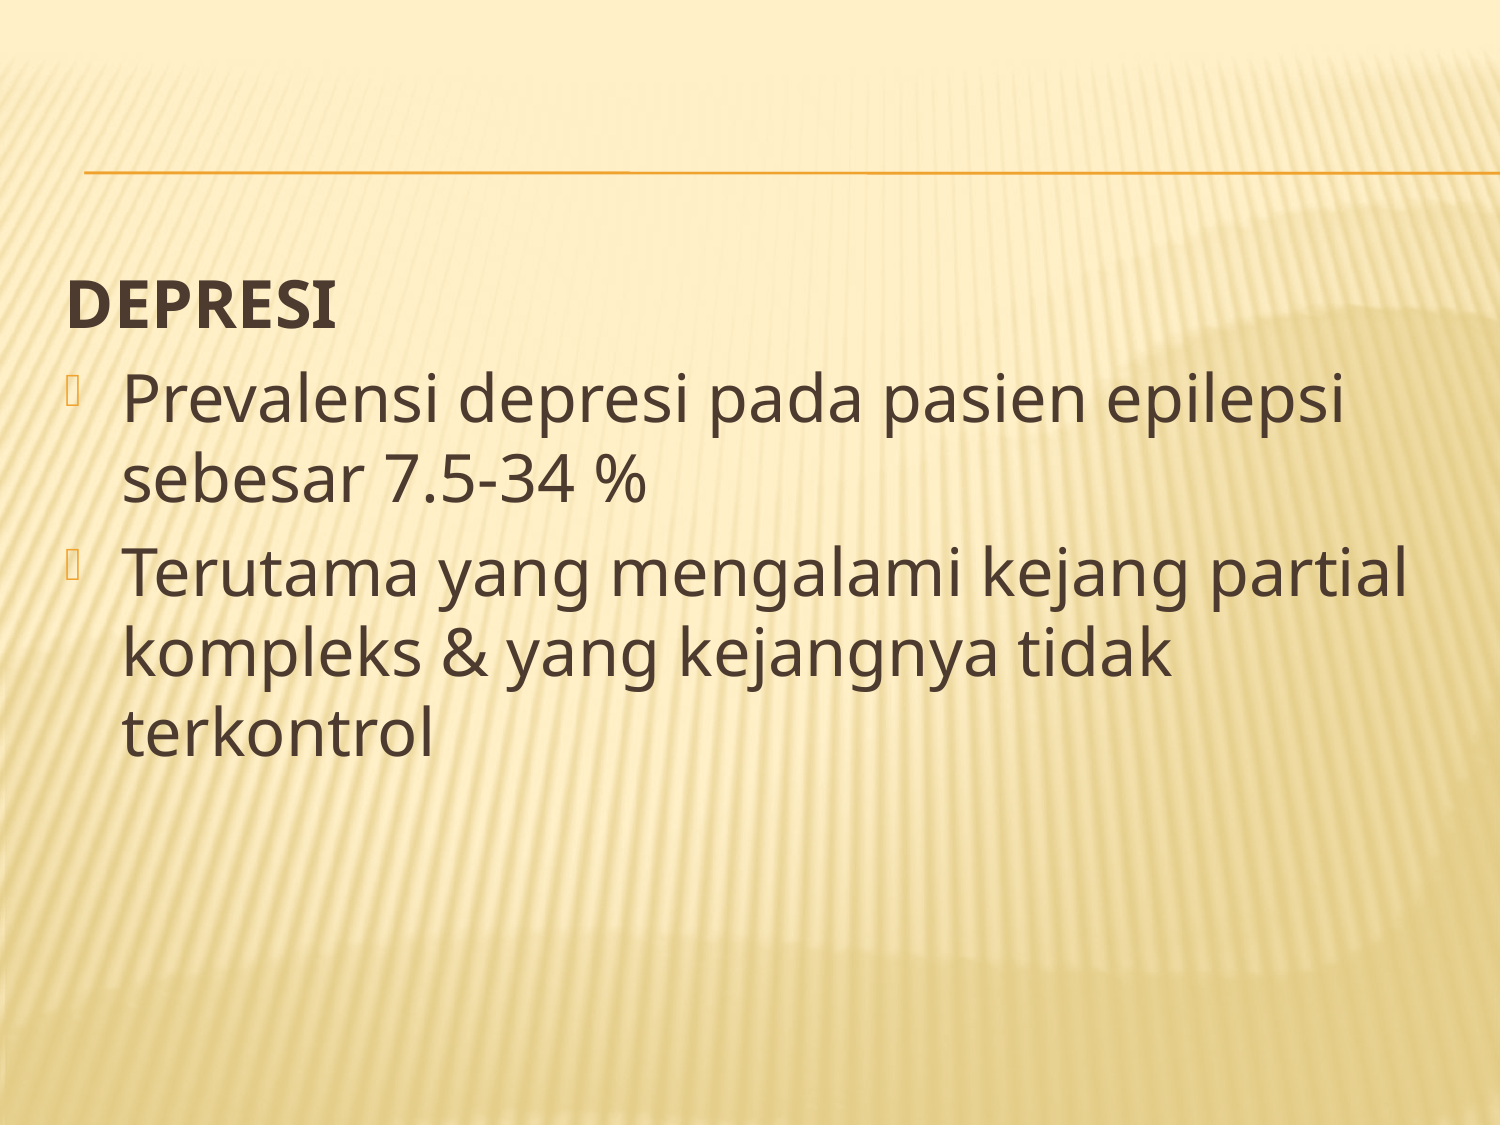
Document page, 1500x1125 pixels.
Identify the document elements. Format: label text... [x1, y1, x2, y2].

list DEPRESI Prevalensi depresi pada pasien epilepsi sebesar 7.5-34 % Terutama yang mengalami kejang partial kompleks & yang kejangnya tidak terkontrol [50, 254, 1475, 998]
